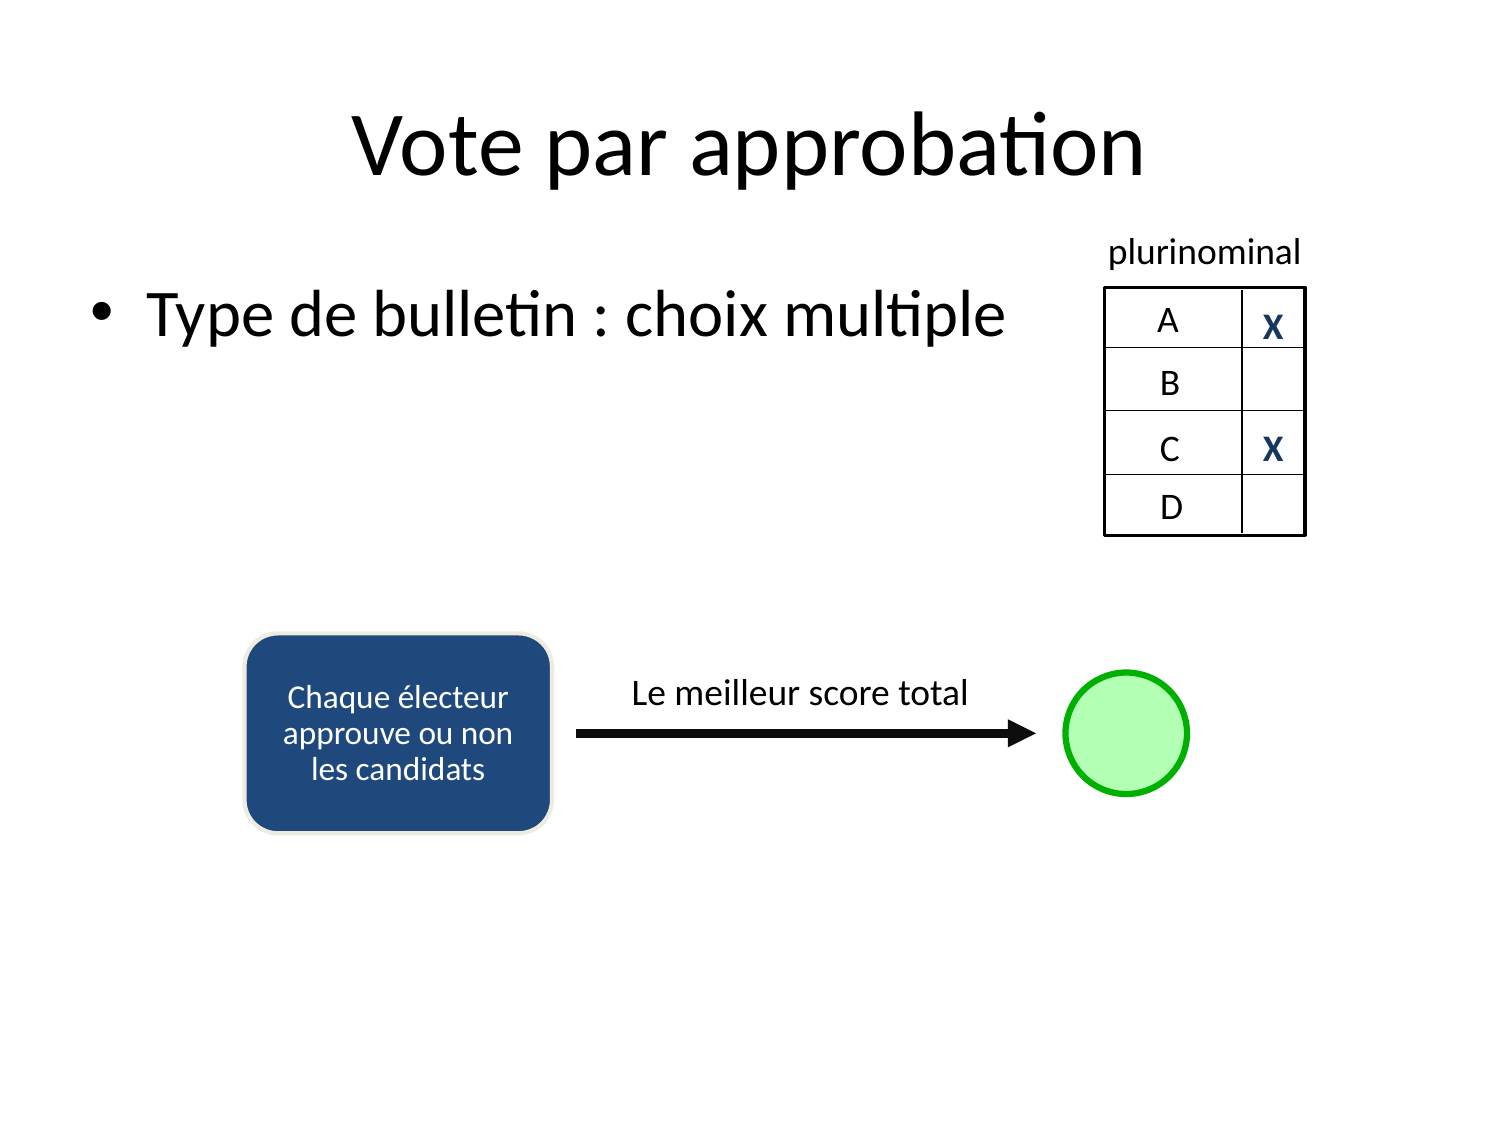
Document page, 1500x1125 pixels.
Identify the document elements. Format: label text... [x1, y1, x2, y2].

list Type de bulletin : choix multiple [75, 262, 1425, 1005]
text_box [244, 633, 553, 834]
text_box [1104, 286, 1306, 536]
text_box plurinominal [1092, 219, 1317, 280]
title Vote par approbation [75, 45, 1425, 233]
text_box [1063, 670, 1190, 797]
text_box Le meilleur score total [607, 660, 994, 721]
